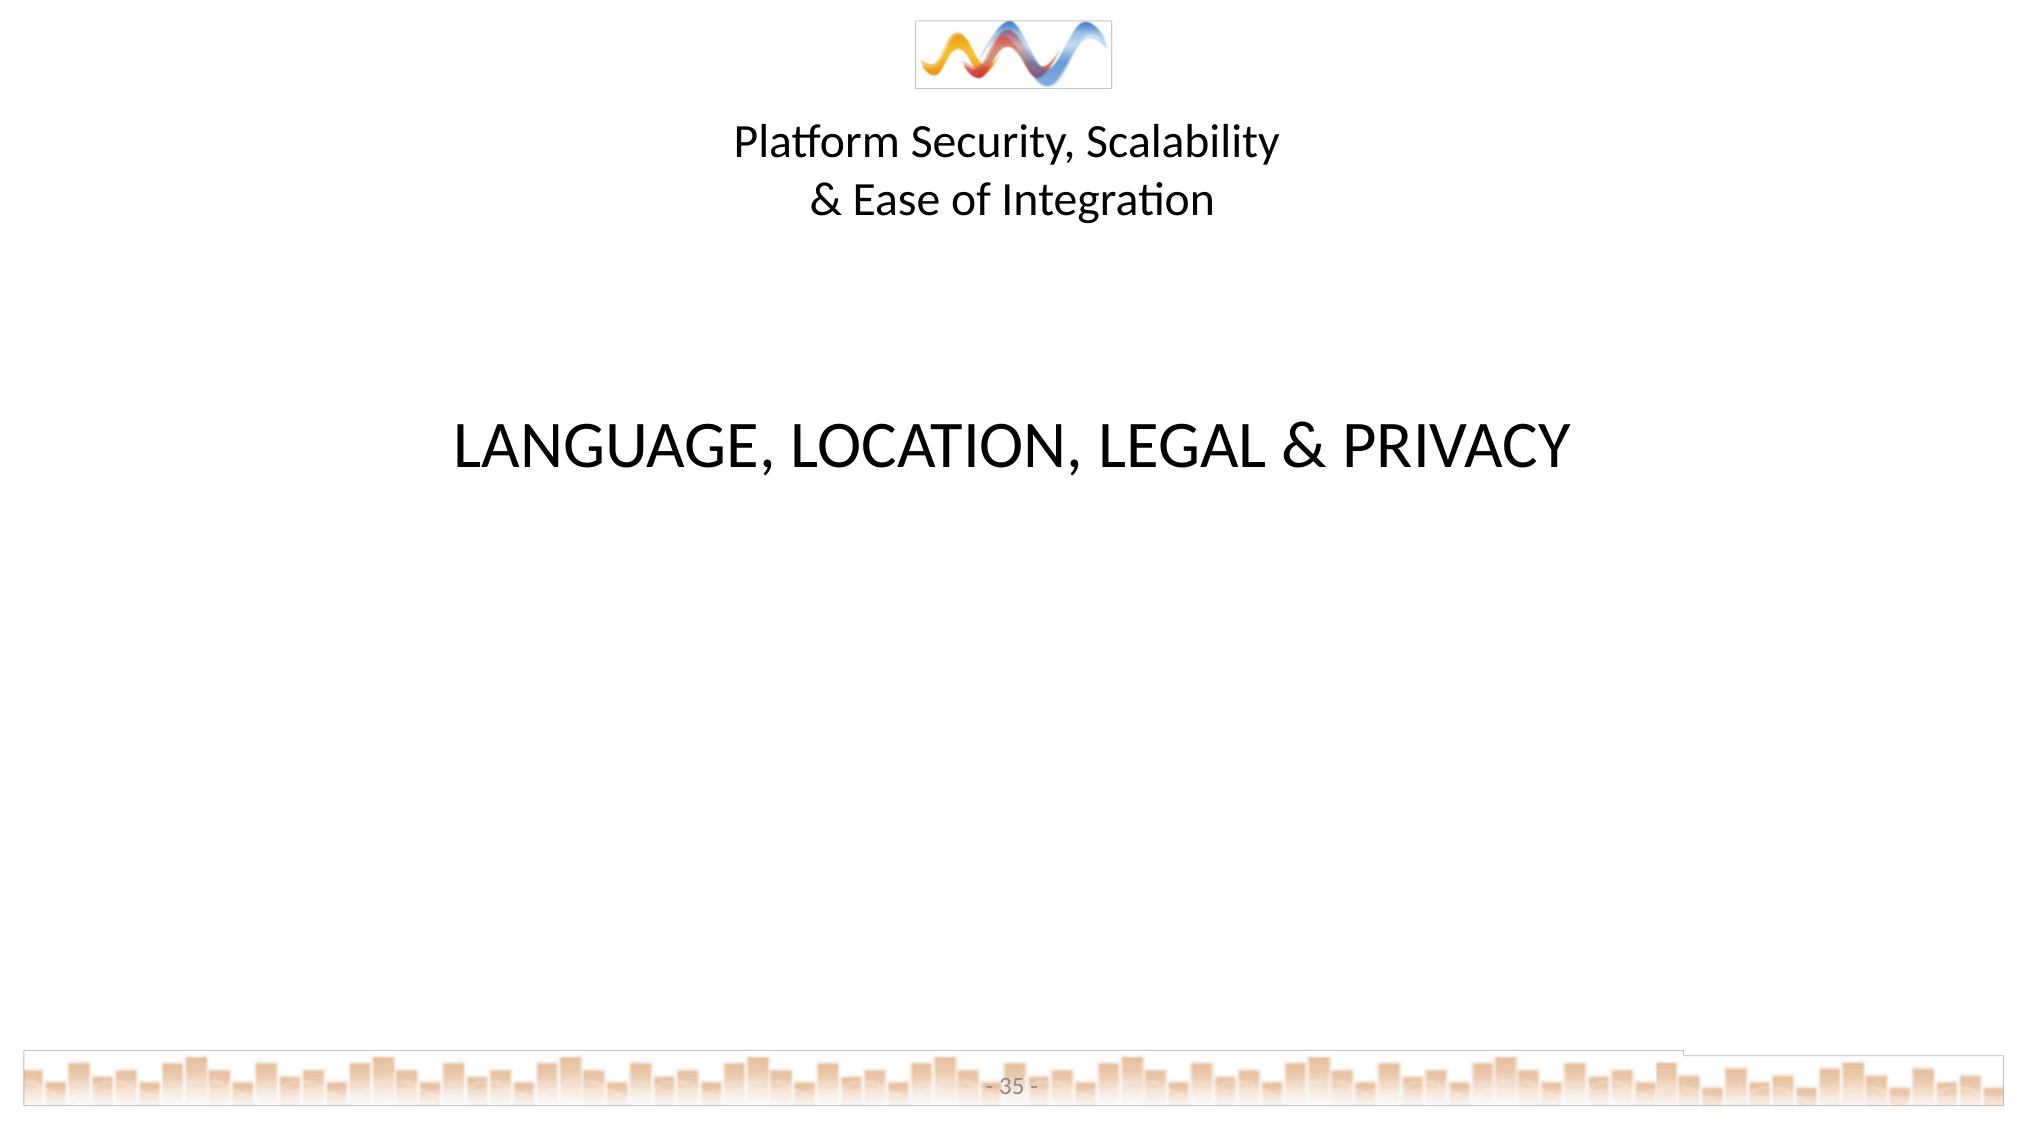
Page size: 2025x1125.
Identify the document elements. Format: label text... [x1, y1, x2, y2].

list LANGUAGE, LOCATION, LEGAL & PRIVACY [101, 233, 1924, 1005]
slide_number - 35 - [940, 1054, 1083, 1115]
title Platform Security, Scalability & Ease of Integration [101, 45, 1924, 233]
